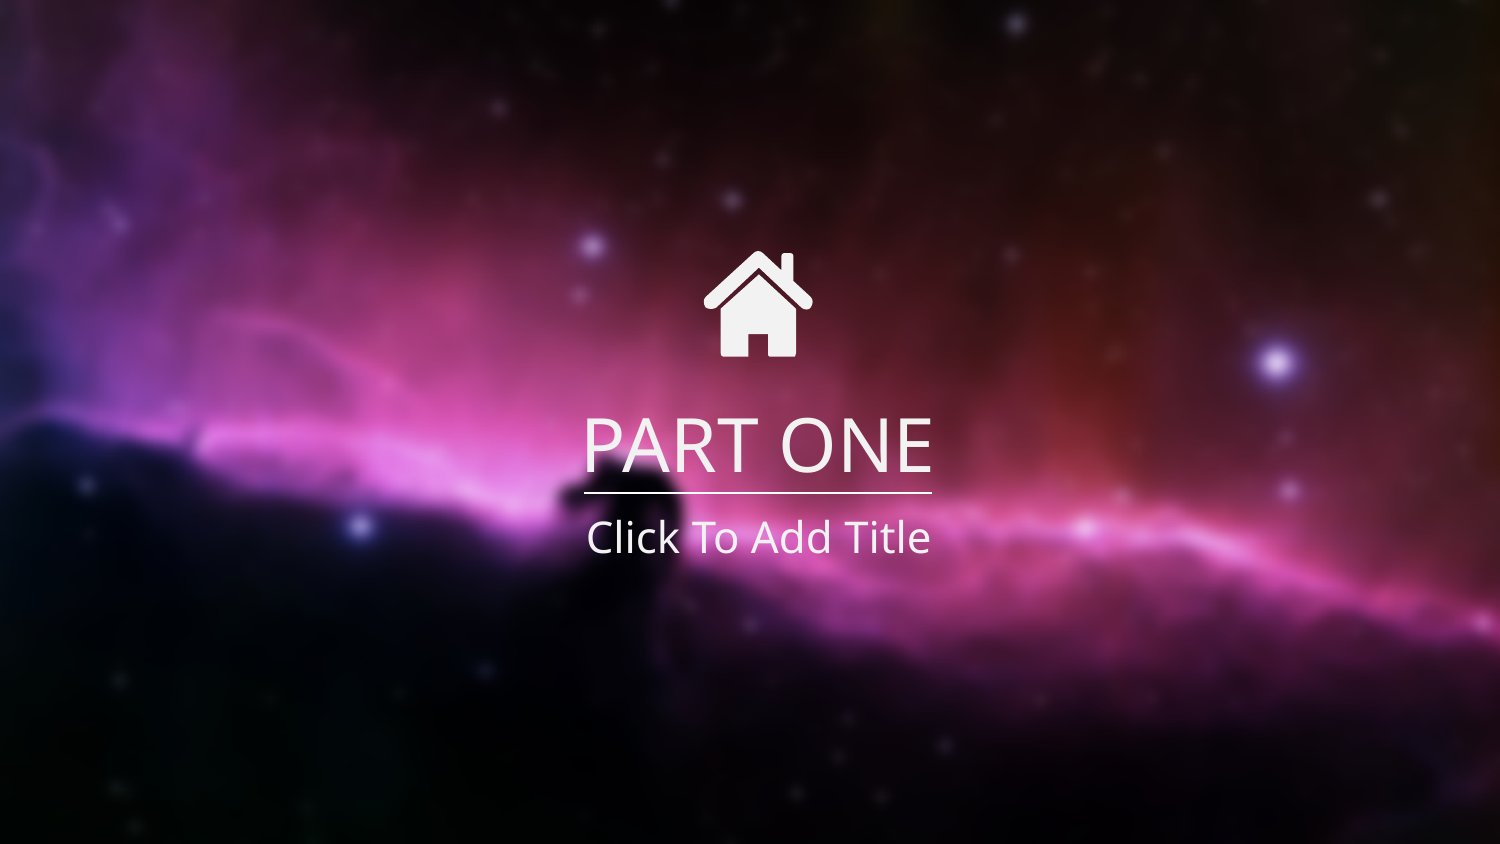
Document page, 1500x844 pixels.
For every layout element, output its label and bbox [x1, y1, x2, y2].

text_box [501, 389, 1016, 572]
picture [0, 0, 1500, 844]
text_box [702, 250, 814, 357]
